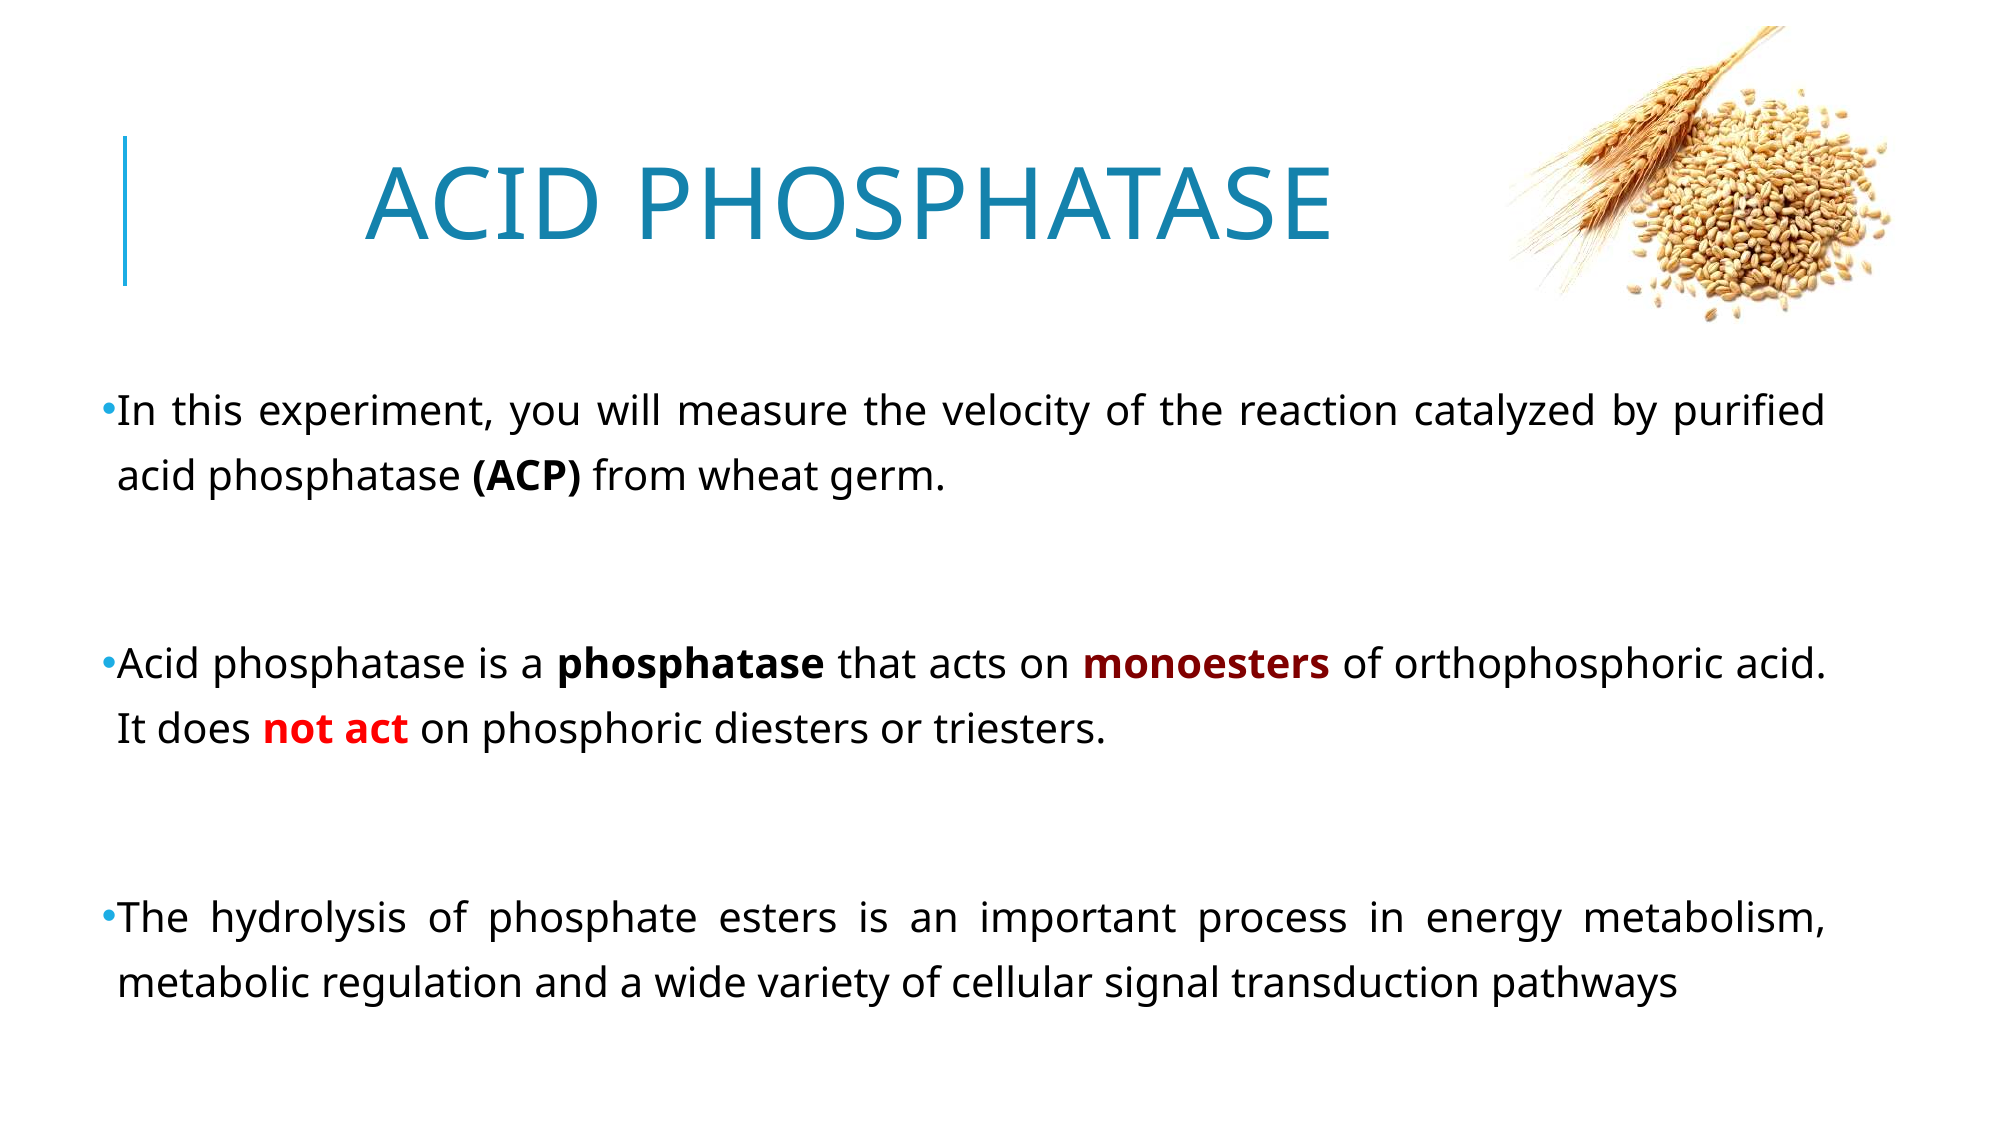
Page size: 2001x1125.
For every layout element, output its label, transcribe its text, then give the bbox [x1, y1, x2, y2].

picture [1479, 26, 1947, 360]
title Acid phosphatase [54, 87, 1472, 334]
list In this experiment, you will measure the velocity of the reaction catalyzed by purified acid phosphatase (ACP) from wheat germ. Acid phosphatase is a phosphatase that acts on monoesters of orthophosphoric acid. It does not act on phosphoric diesters or triesters. The hydrolysis of phosphate esters is an important process in energy metabolism, metabolic regulation and a wide variety of cellular signal transduction pathways [94, 361, 1835, 1022]
